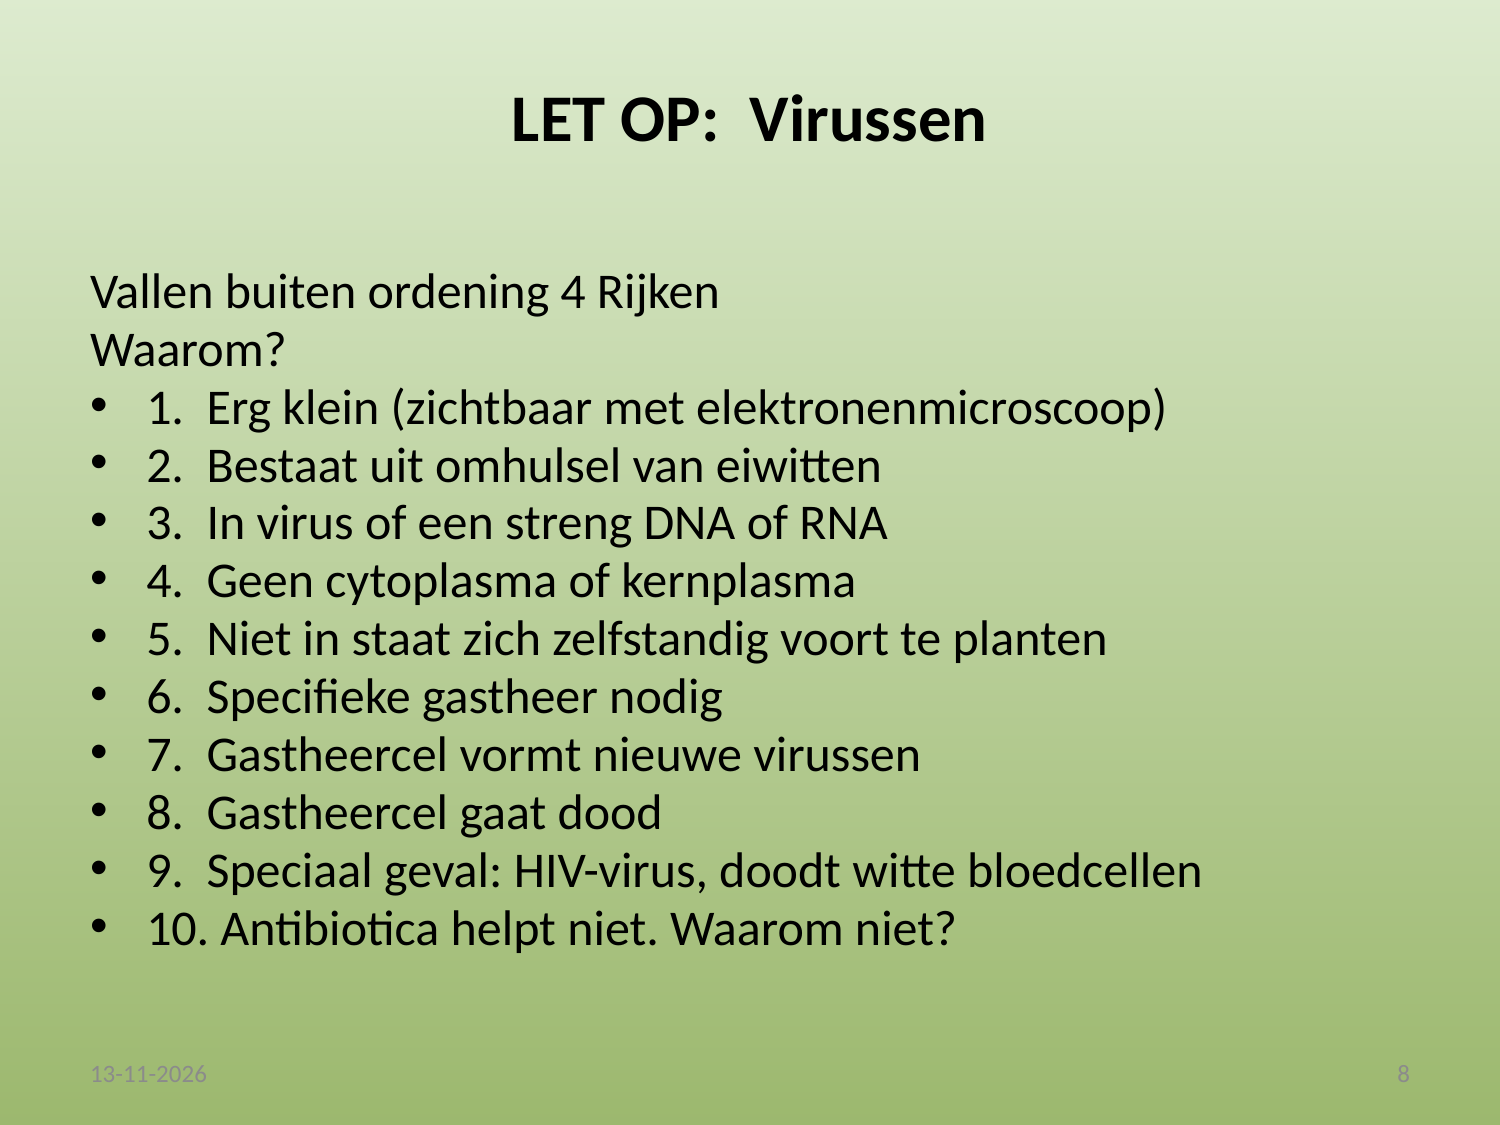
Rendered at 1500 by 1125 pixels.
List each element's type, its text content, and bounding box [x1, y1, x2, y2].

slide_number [75, 1042, 425, 1103]
list Vallen buiten ordening 4 Rijken Waarom? 1. Erg klein (zichtbaar met elektronenmicroscoop) 2. Bestaat uit omhulsel van eiwitten 3. In virus of een streng DNA of RNA 4. Geen cytoplasma of kernplasma 5. Niet in staat zich zelfstandig voort te planten 6. Specifieke gastheer nodig 7. Gastheercel vormt nieuwe virussen 8. Gastheercel gaat dood 9. Speciaal geval: HIV-virus, doodt witte bloedcellen 10. Antibiotica helpt niet. Waarom niet? [75, 262, 1425, 1005]
title LET OP: Virussen [75, 45, 1425, 185]
slide_number 8 [1074, 1042, 1425, 1103]
